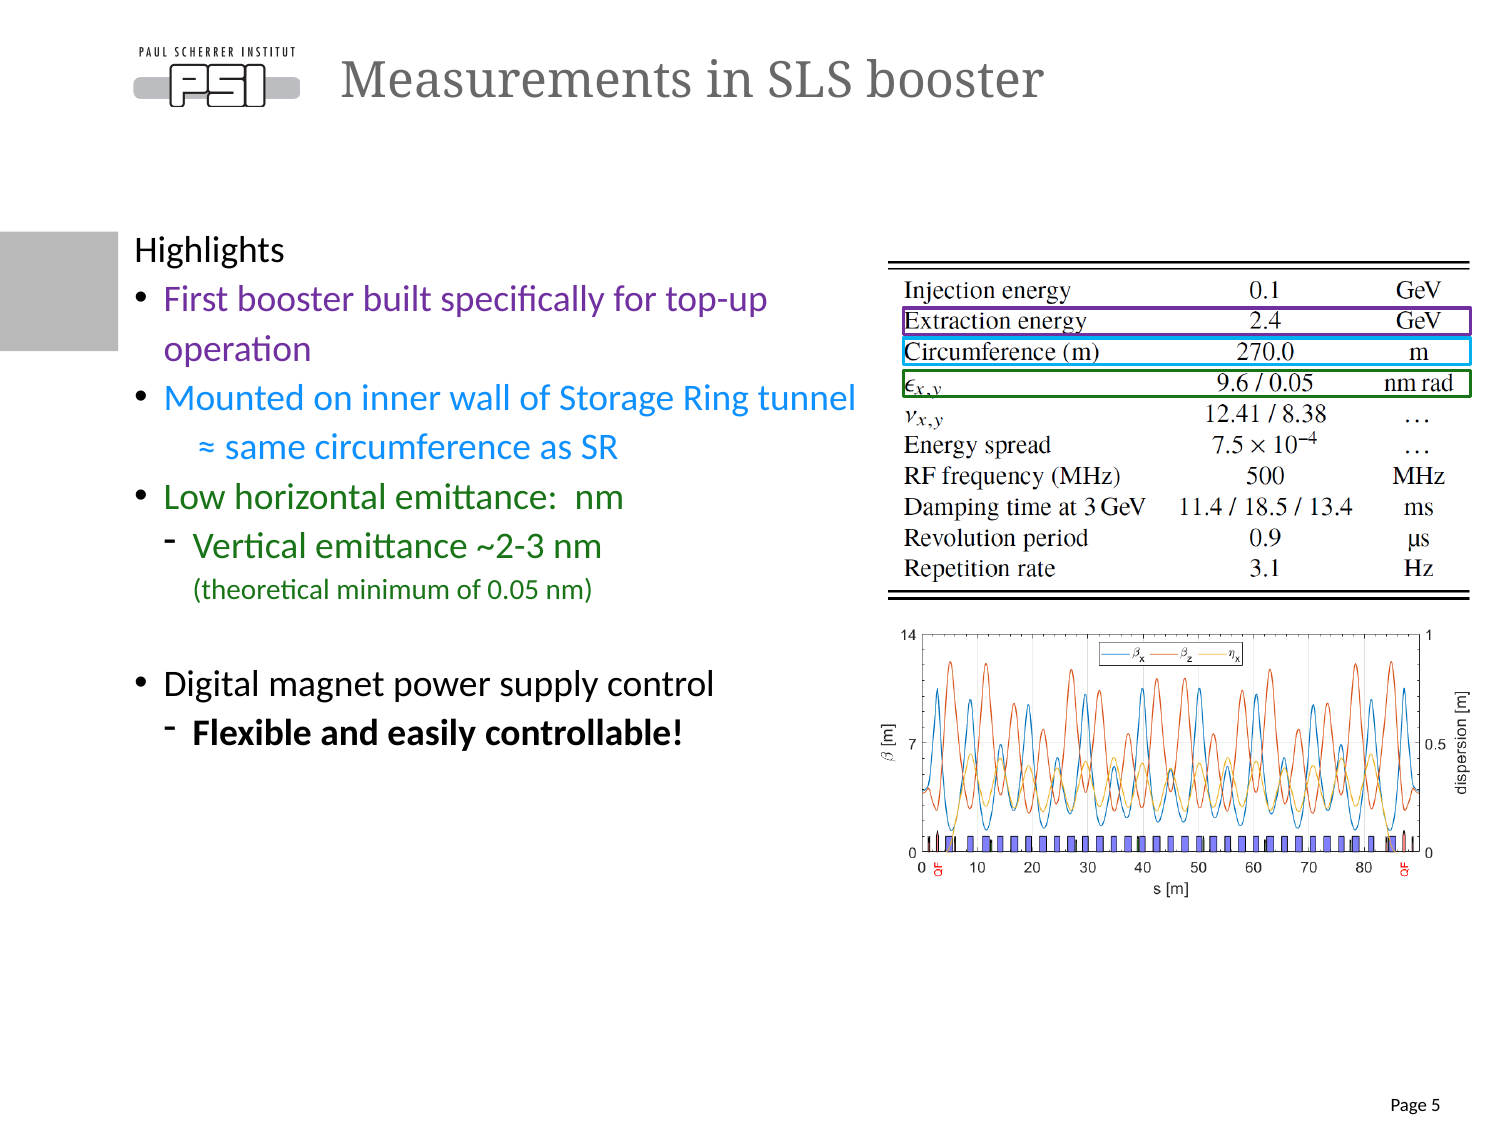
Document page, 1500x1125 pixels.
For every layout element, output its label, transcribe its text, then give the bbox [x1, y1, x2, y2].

title Measurements in SLS booster [340, 47, 1442, 131]
slide_number Page 5 [1346, 1092, 1441, 1125]
picture [838, 612, 1480, 898]
picture [876, 254, 1475, 607]
